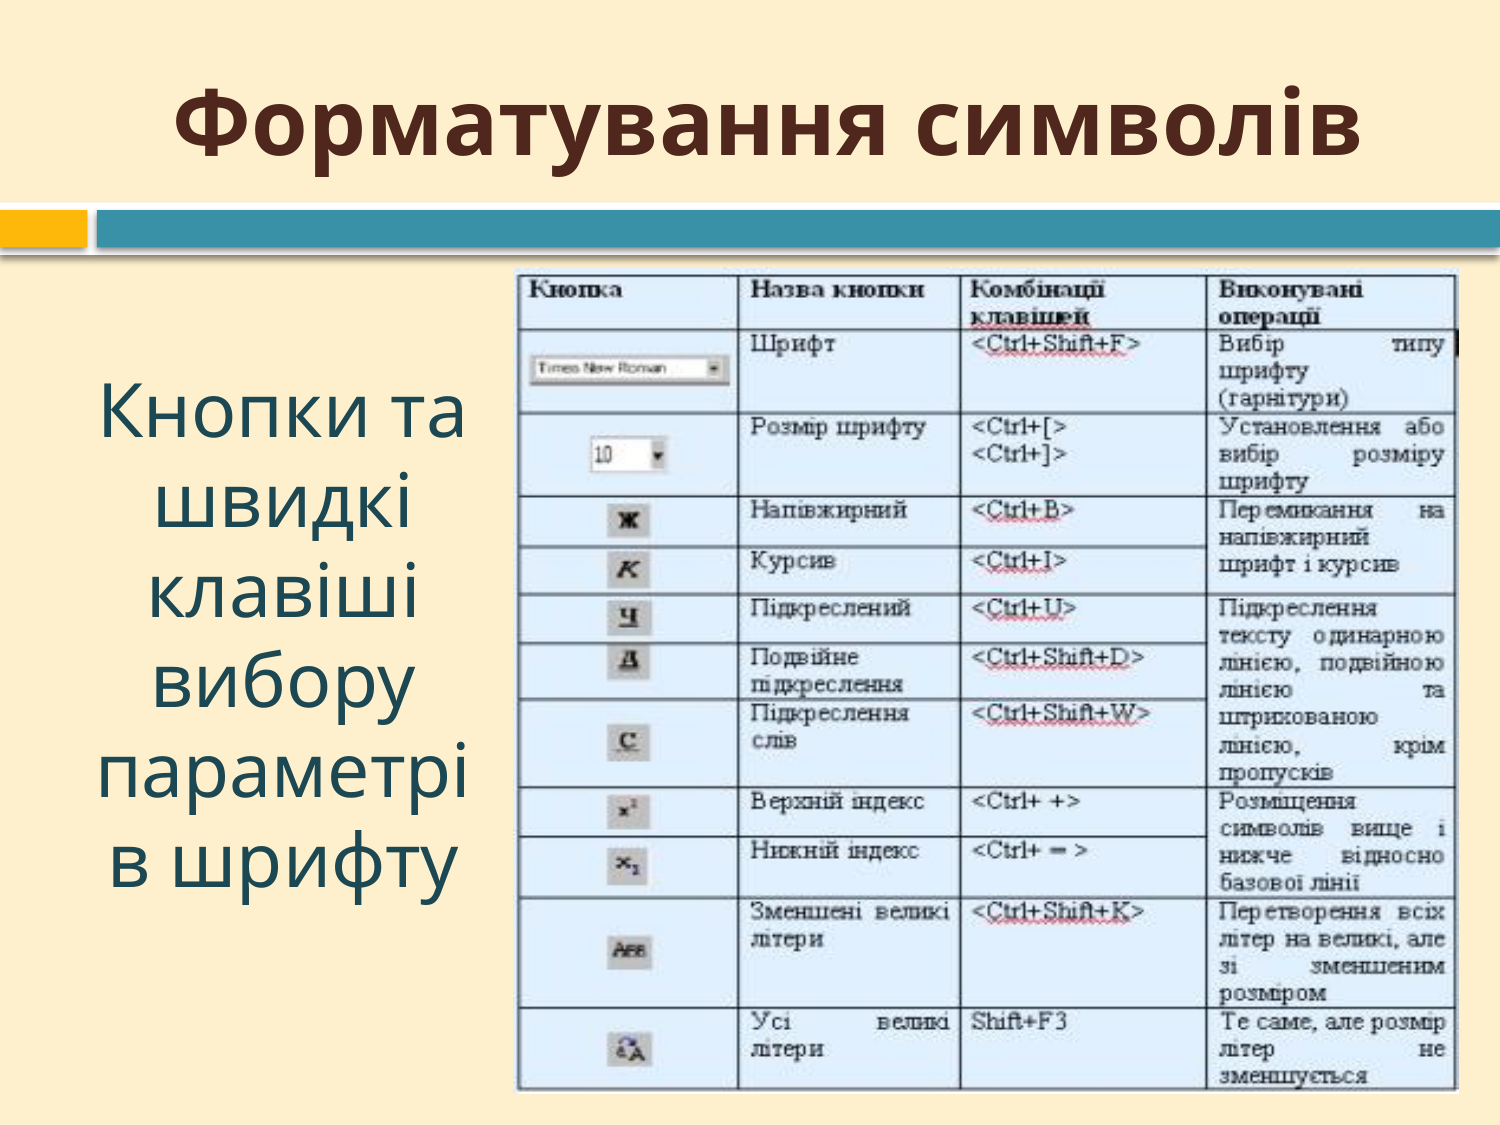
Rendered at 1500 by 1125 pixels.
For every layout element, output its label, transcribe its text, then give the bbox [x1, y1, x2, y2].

list Кнопки та швидкі клавіші вибору параметрів шрифту [76, 355, 490, 1006]
picture [513, 266, 1459, 1095]
title Форматування символів [100, 37, 1438, 200]
